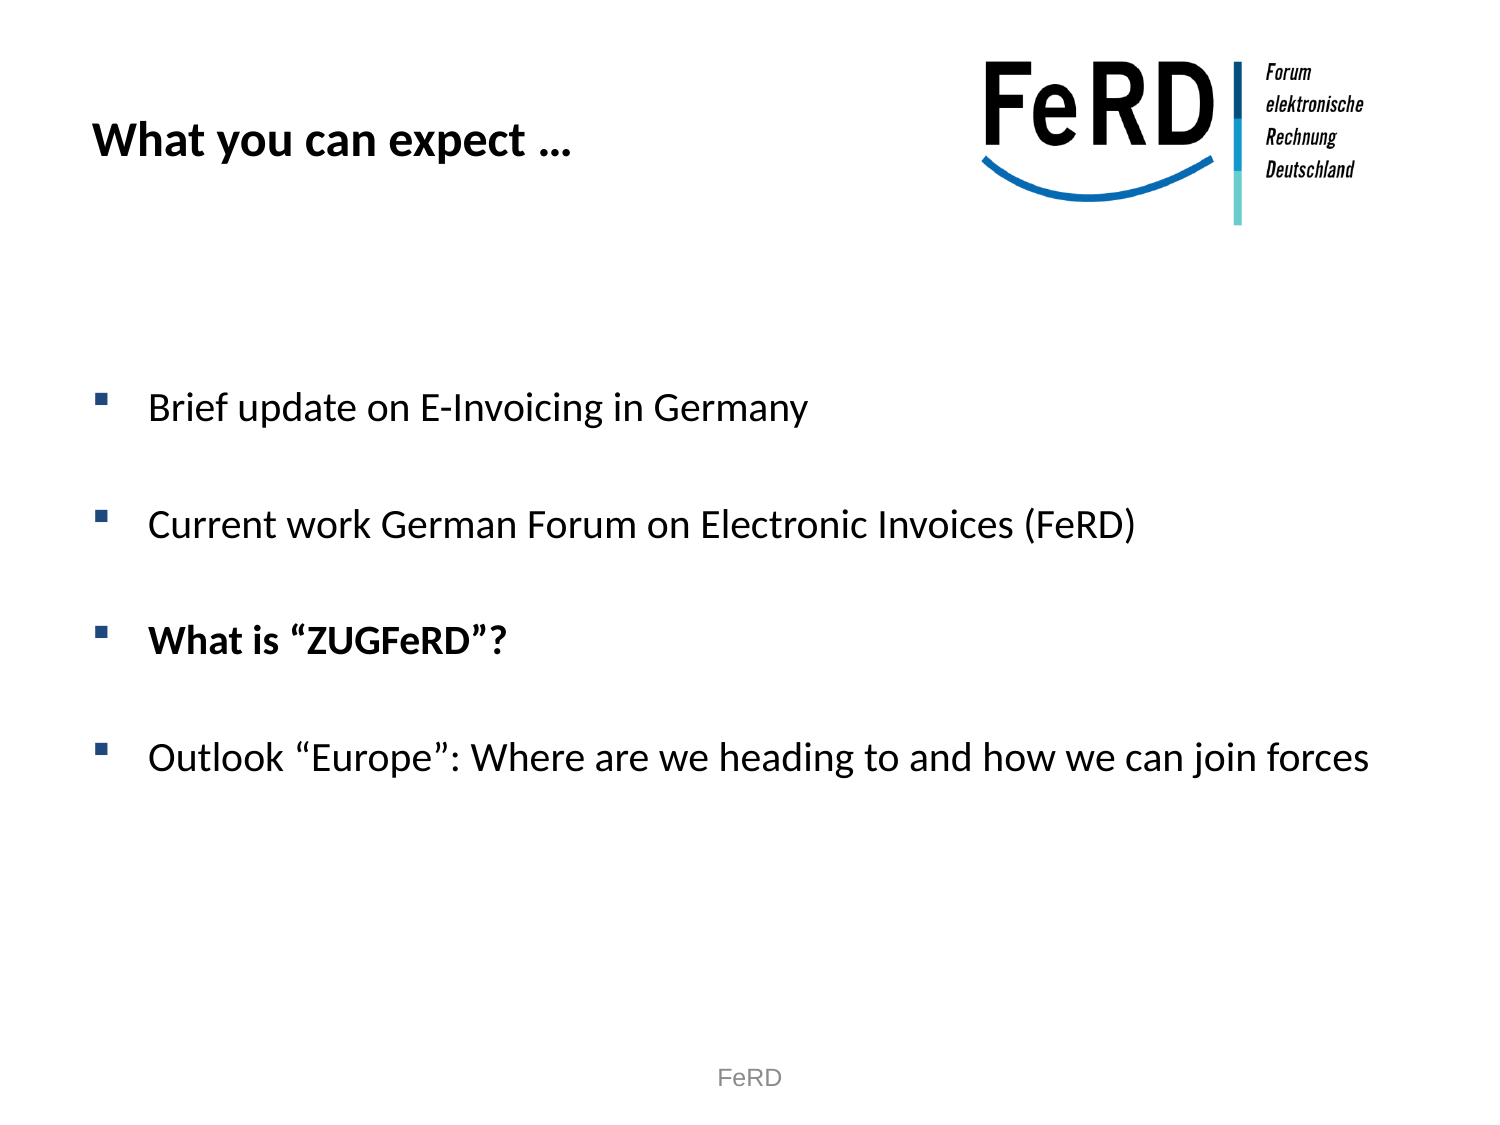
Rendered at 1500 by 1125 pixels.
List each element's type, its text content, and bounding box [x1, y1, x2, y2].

footer FeRD [512, 1046, 988, 1106]
picture [962, 42, 1424, 232]
list Brief update on E-Invoicing in Germany Current work German Forum on Electronic Invoices (FeRD) What is “ZUGFeRD”? Outlook “Europe”: Where are we heading to and how we can join forces [76, 255, 1427, 998]
title What you can expect … [76, 42, 951, 231]
